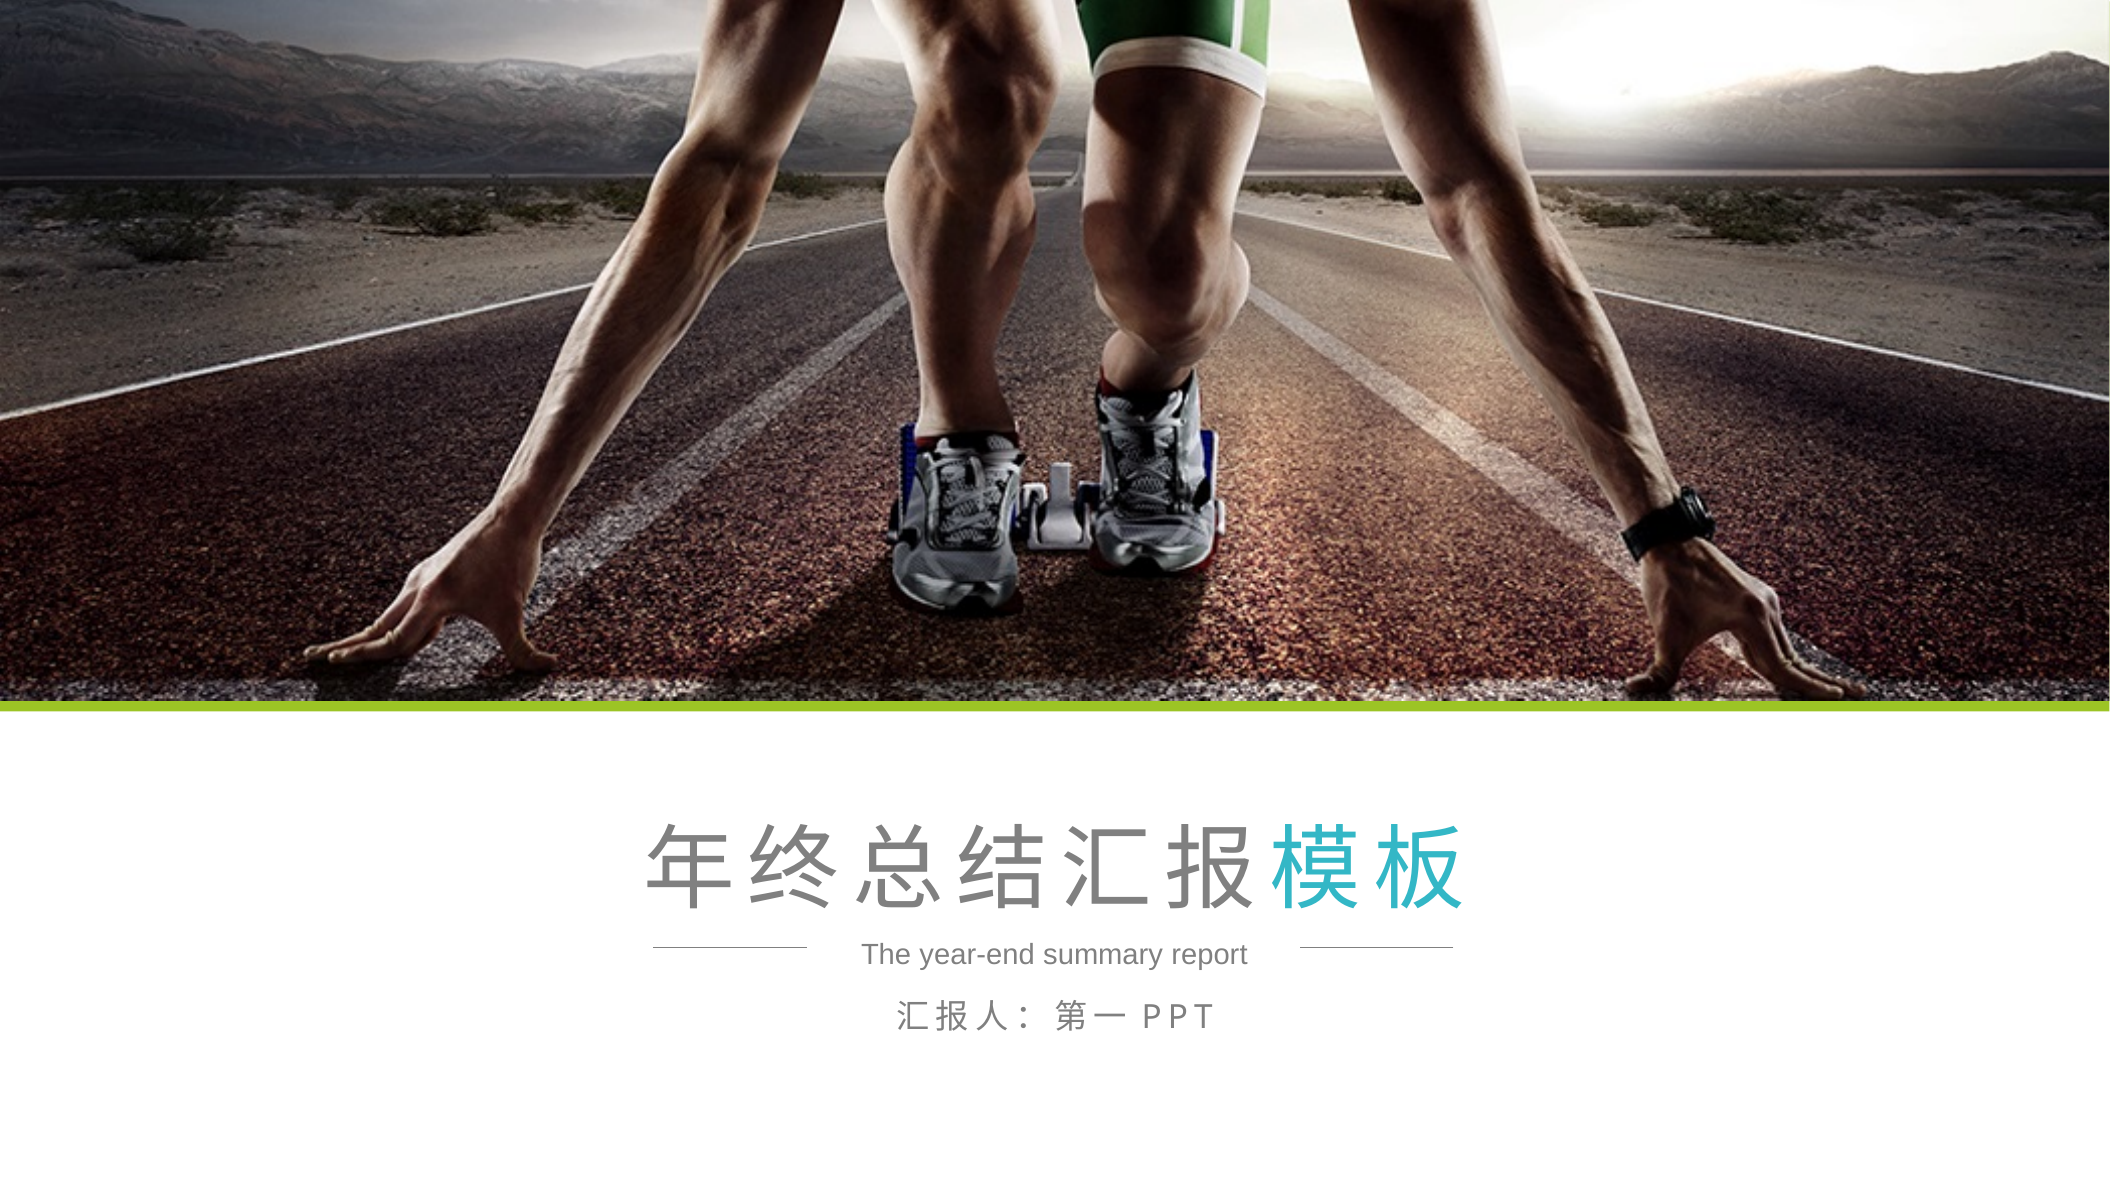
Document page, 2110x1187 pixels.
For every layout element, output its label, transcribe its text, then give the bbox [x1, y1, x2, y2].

text_box 汇报人：第一PPT [706, 979, 1403, 1043]
text_box [0, 702, 2110, 712]
text_box 年终总结汇报模板 [432, 802, 1678, 928]
text_box The year-end summary report [811, 928, 1298, 978]
text_box [0, 0, 2110, 702]
